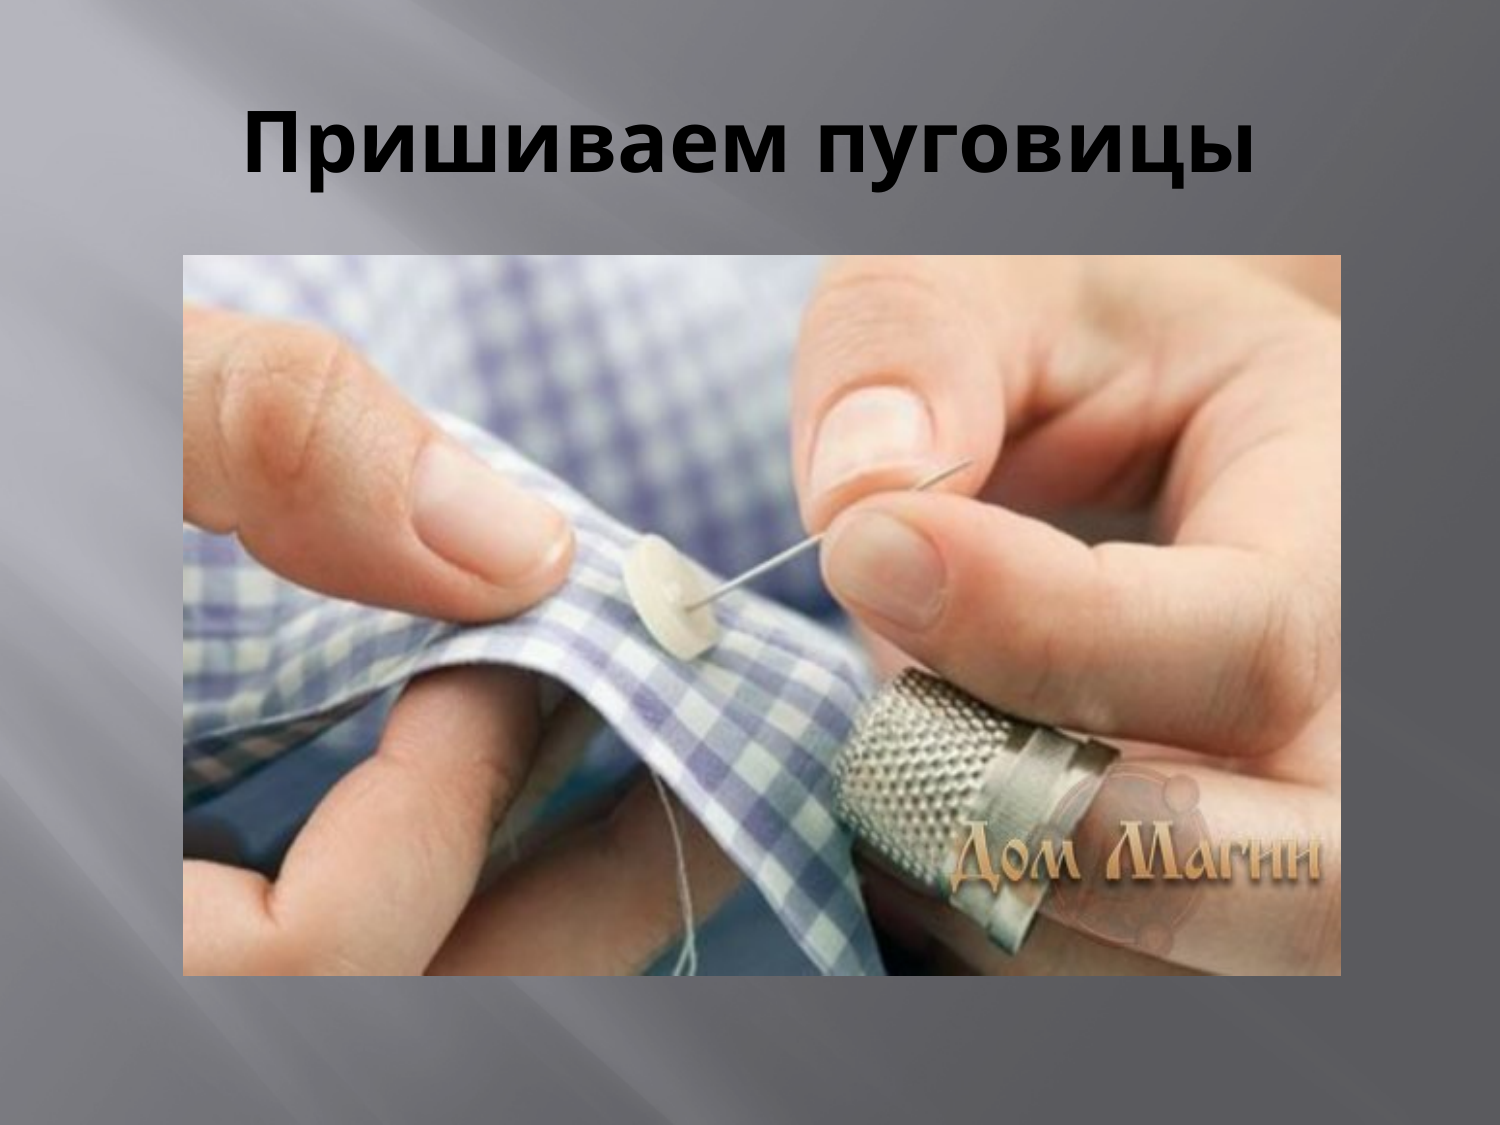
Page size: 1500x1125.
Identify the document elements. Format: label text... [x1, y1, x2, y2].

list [182, 255, 1341, 977]
title Пришиваем пуговицы [75, 45, 1425, 233]
